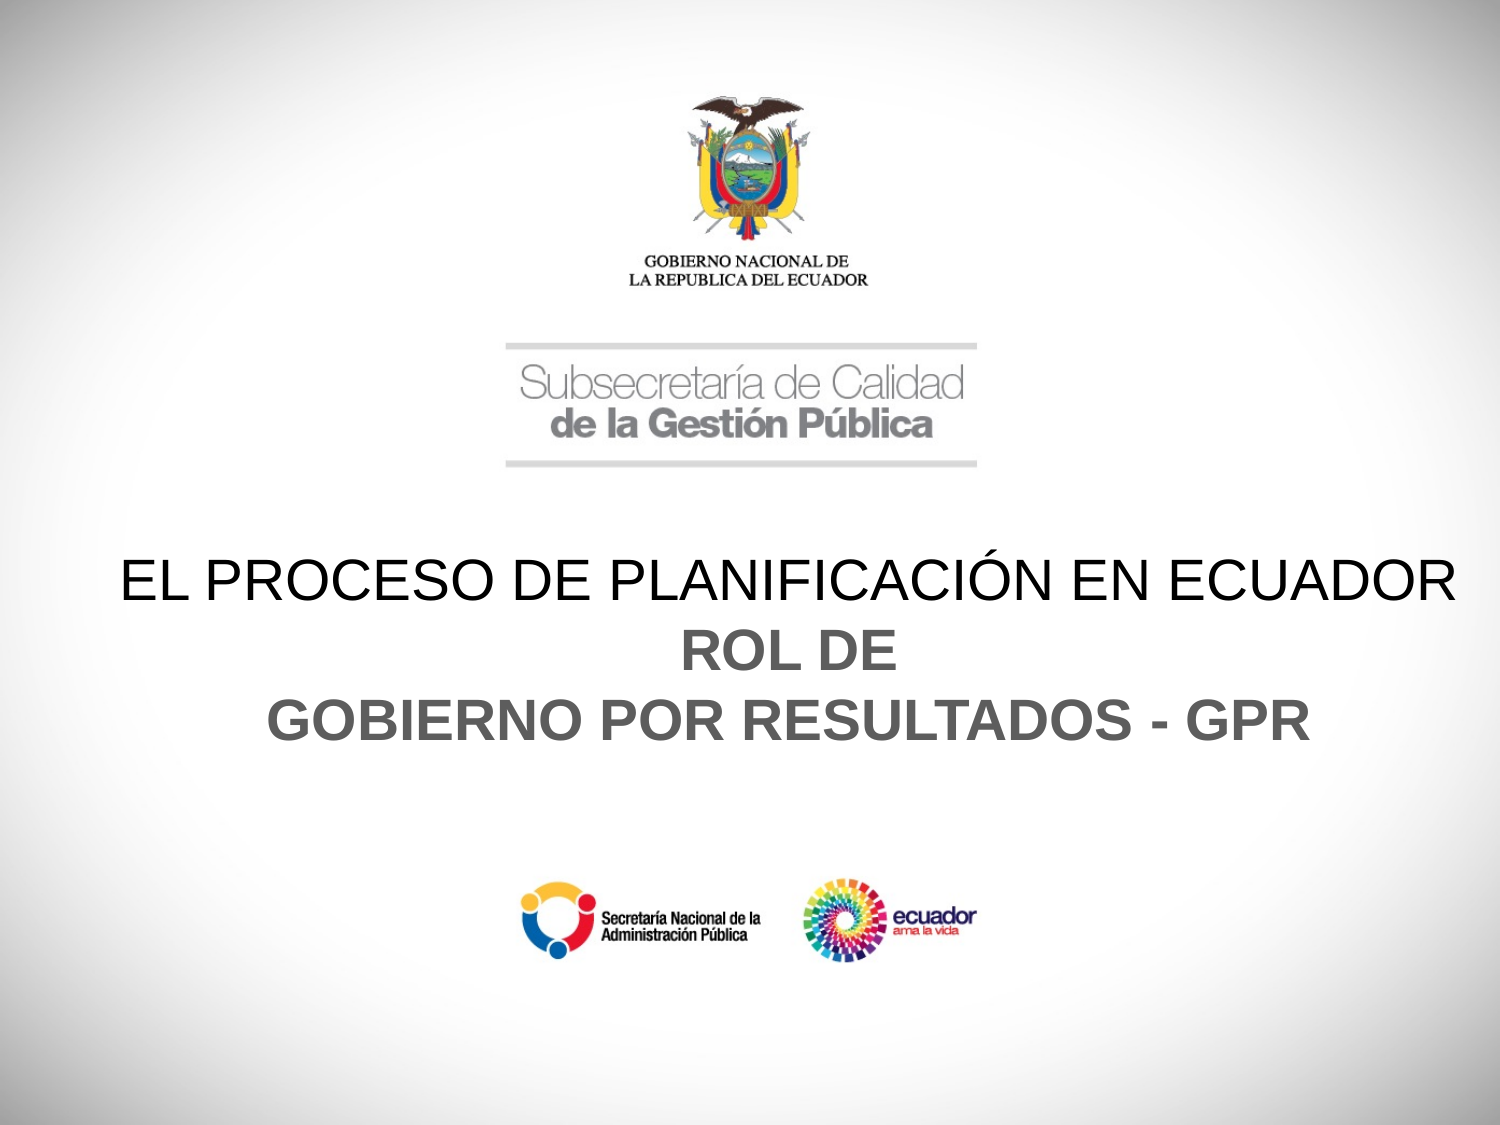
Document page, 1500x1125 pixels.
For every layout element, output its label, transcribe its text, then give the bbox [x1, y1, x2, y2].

text_box EL PROCESO DE PLANIFICACIÓN EN ECUADOR ROL DE GOBIERNO POR RESULTADOS - GPR [104, 534, 1474, 760]
picture [0, 0, 1500, 1125]
